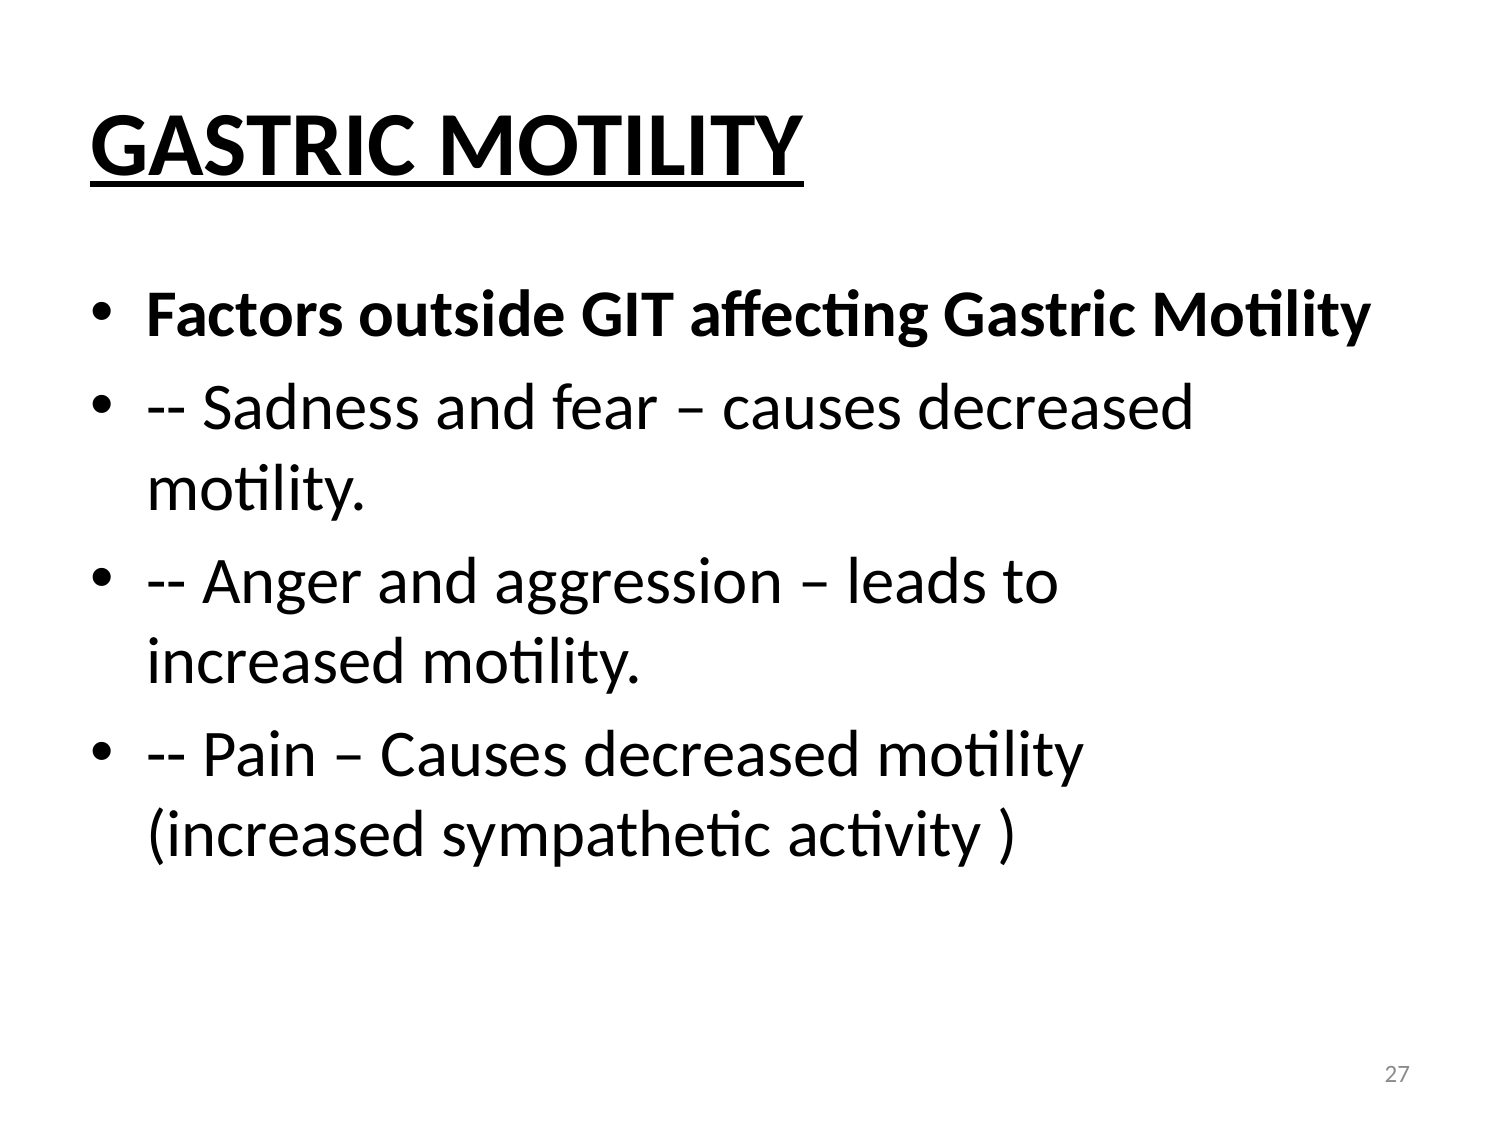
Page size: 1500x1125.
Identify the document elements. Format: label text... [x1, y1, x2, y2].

title GASTRIC MOTILITY [75, 45, 1425, 233]
slide_number 27 [1074, 1042, 1425, 1103]
list Factors outside GIT affecting Gastric Motility -- Sadness and fear – causes decreased motility. -- Anger and aggression – leads to increased motility. -- Pain – Causes decreased motility (increased sympathetic activity ) [75, 262, 1425, 1005]
